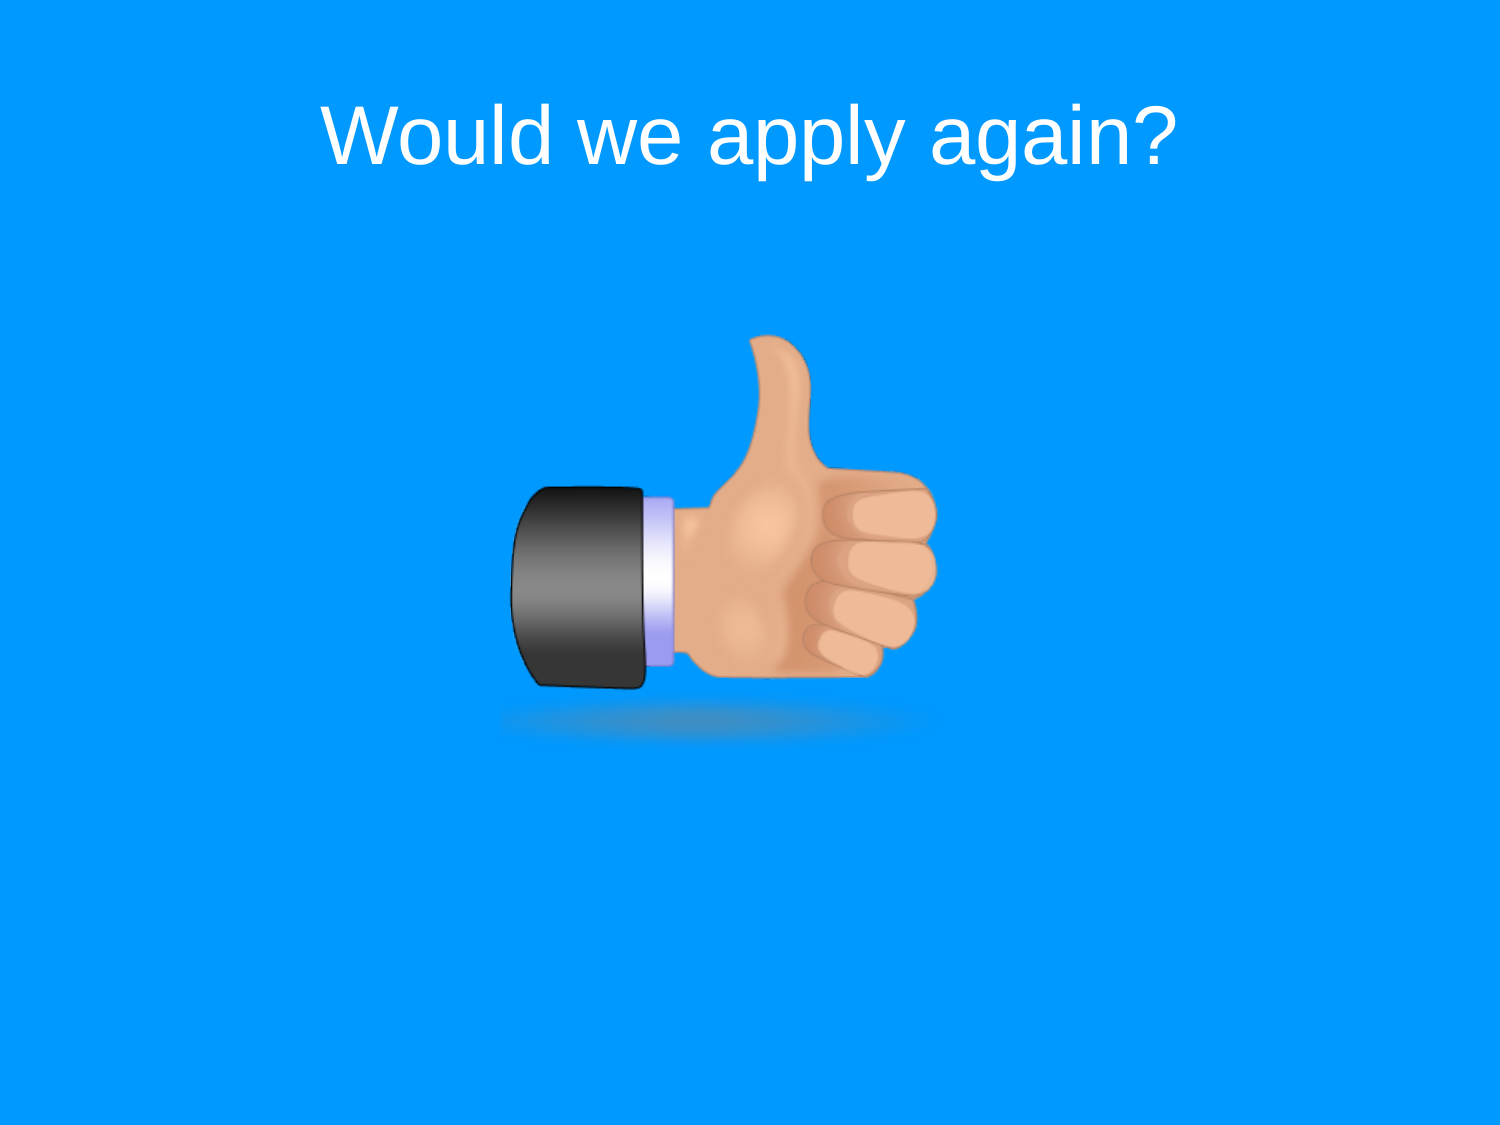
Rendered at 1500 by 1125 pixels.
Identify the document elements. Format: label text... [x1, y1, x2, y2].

picture [499, 299, 951, 751]
title Would we apply again? [75, 37, 1425, 225]
